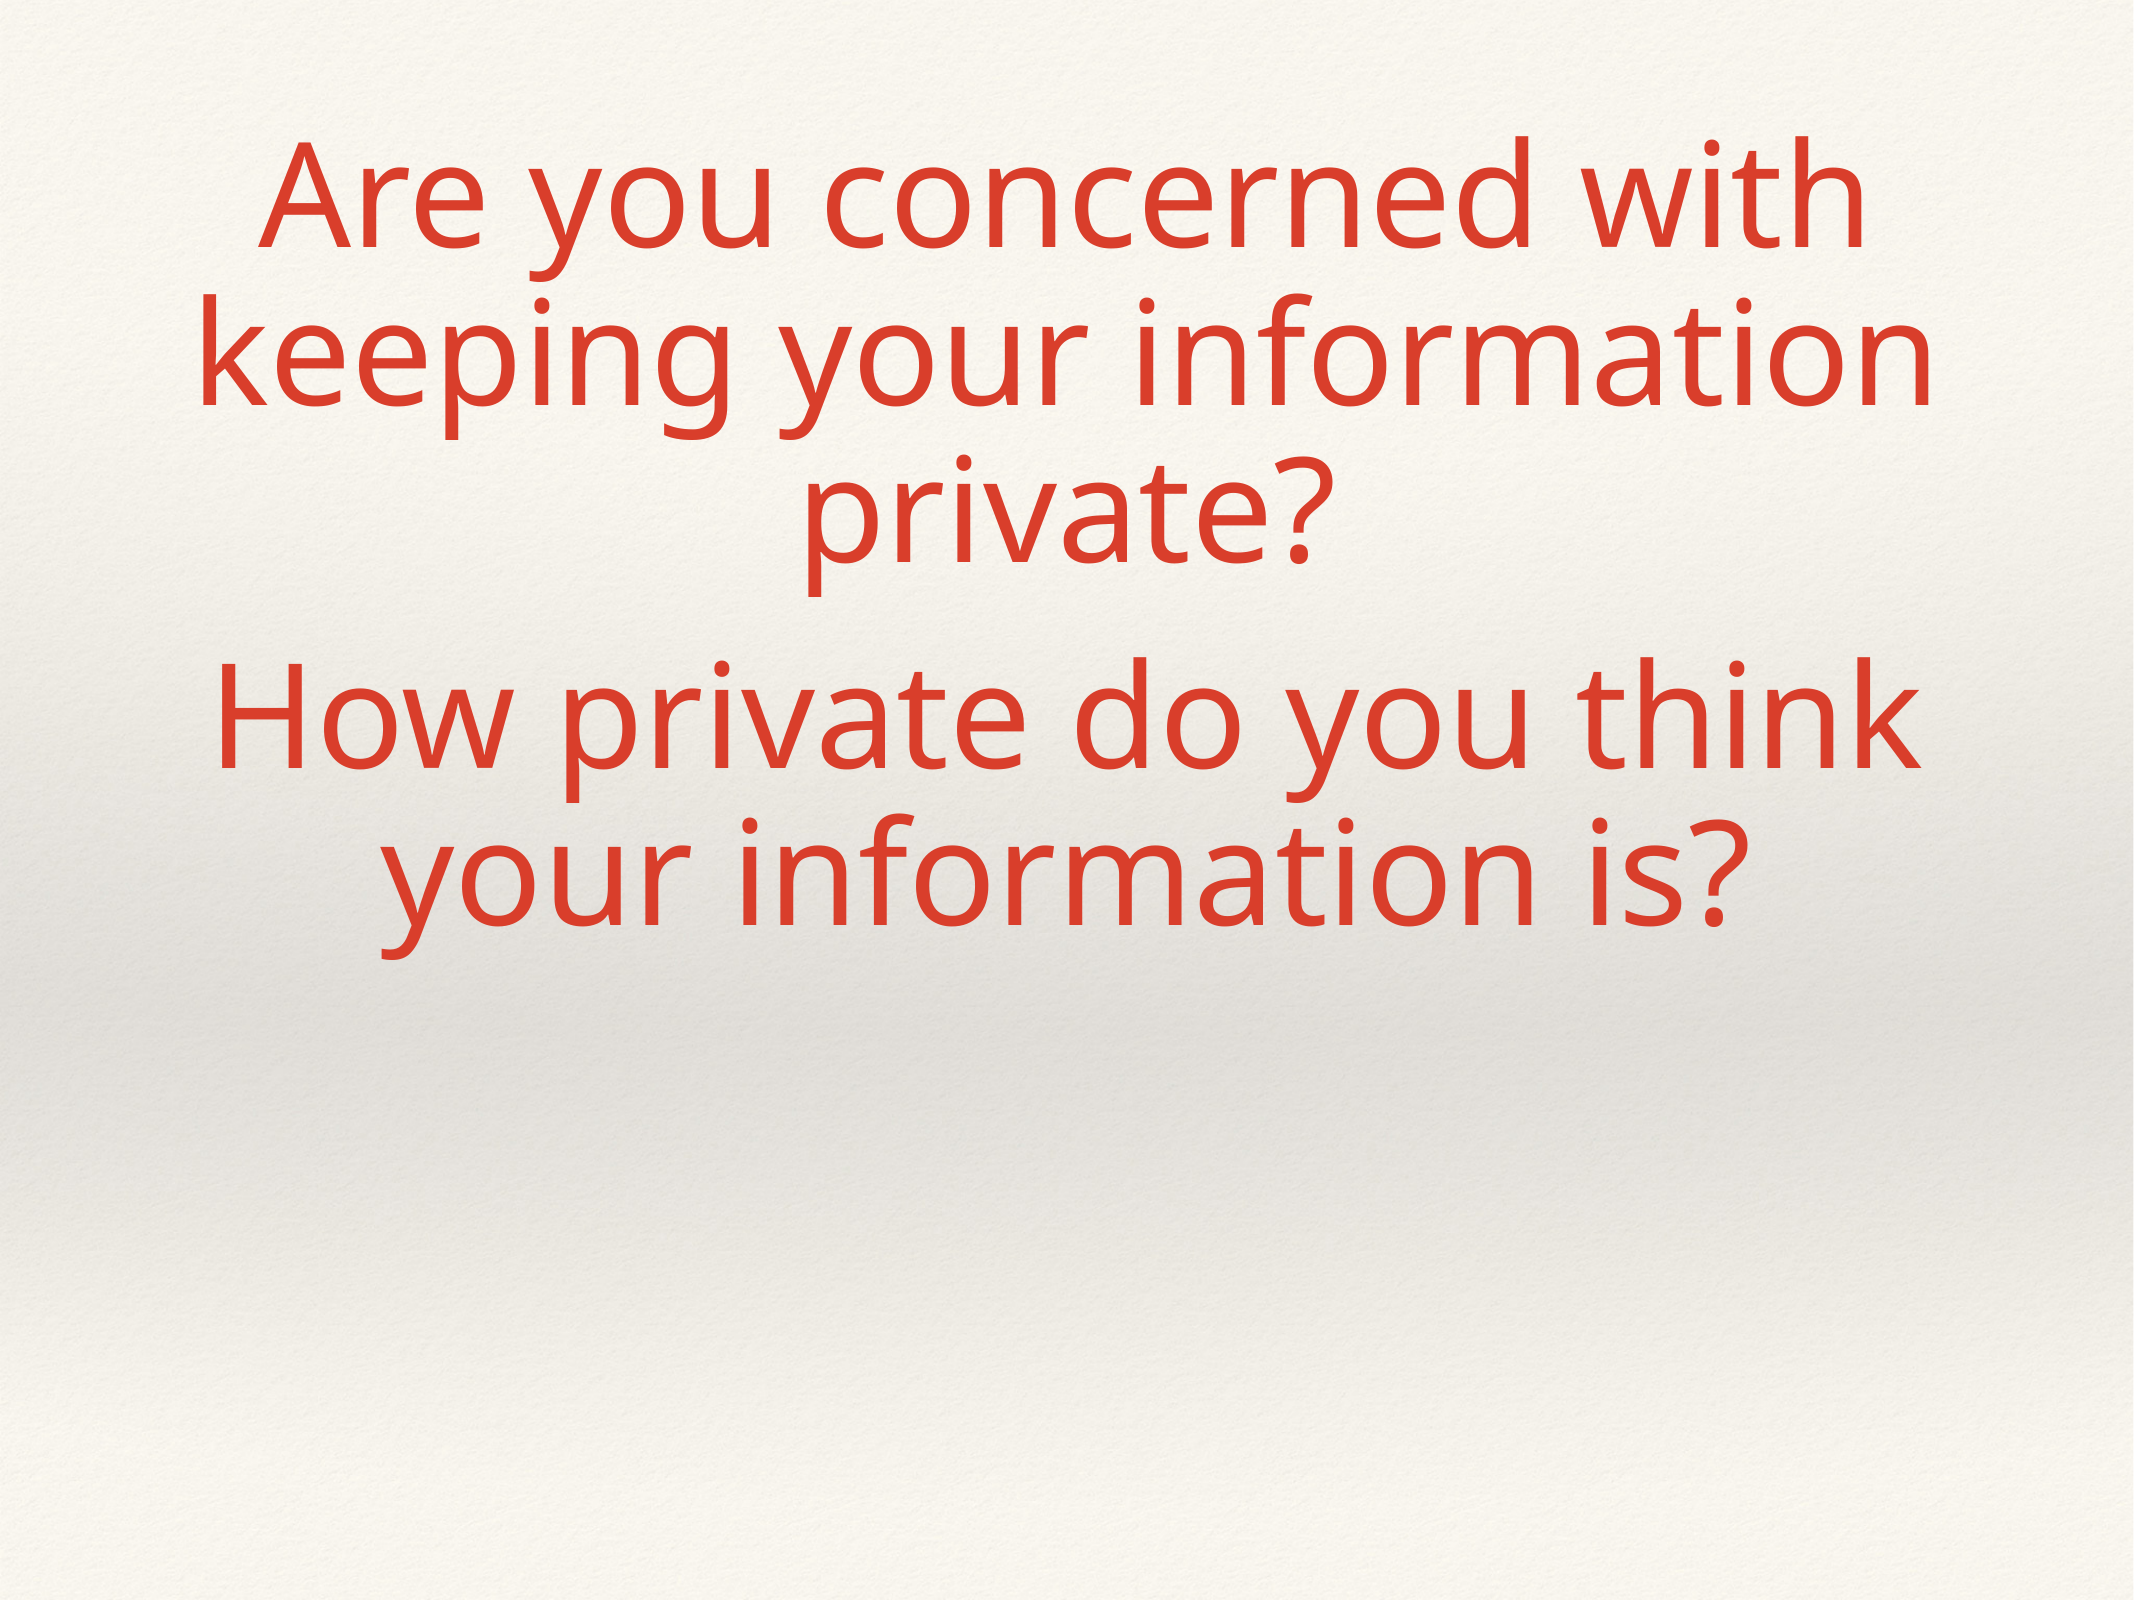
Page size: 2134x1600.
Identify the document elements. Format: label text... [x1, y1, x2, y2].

title Are you concerned with keeping your information private? [82, 159, 2051, 557]
picture [0, 0, 2134, 1600]
text_box How private do you think your information is? [83, 602, 2050, 998]
